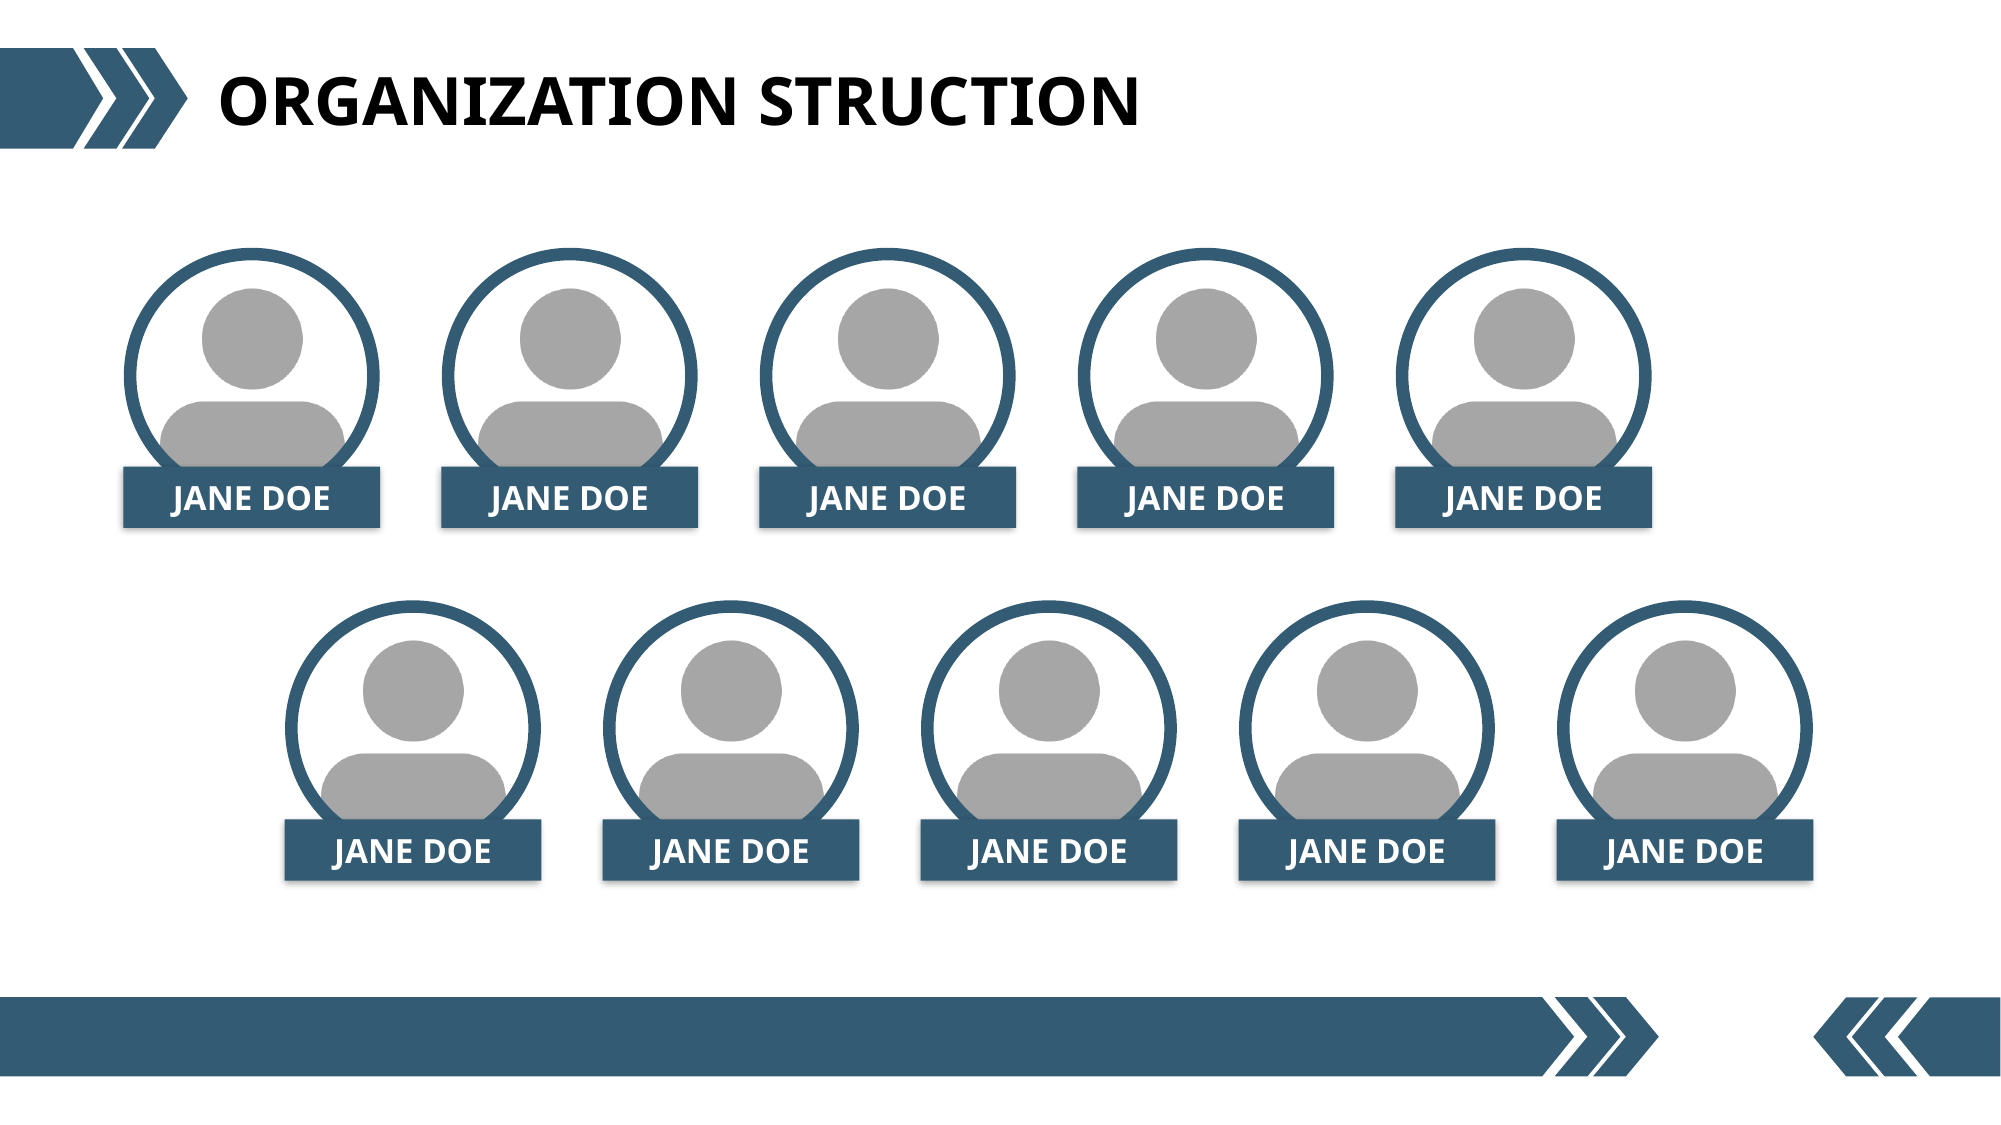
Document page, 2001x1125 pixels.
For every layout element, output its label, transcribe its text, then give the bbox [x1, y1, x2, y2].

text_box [441, 253, 699, 529]
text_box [759, 253, 1017, 529]
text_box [1556, 606, 1814, 881]
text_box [602, 606, 860, 881]
list ORGANIZATION STRUCTION [202, 48, 1390, 149]
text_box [1077, 253, 1335, 529]
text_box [284, 606, 542, 881]
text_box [1238, 606, 1496, 881]
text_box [123, 253, 381, 529]
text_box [1395, 253, 1653, 529]
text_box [920, 606, 1178, 881]
